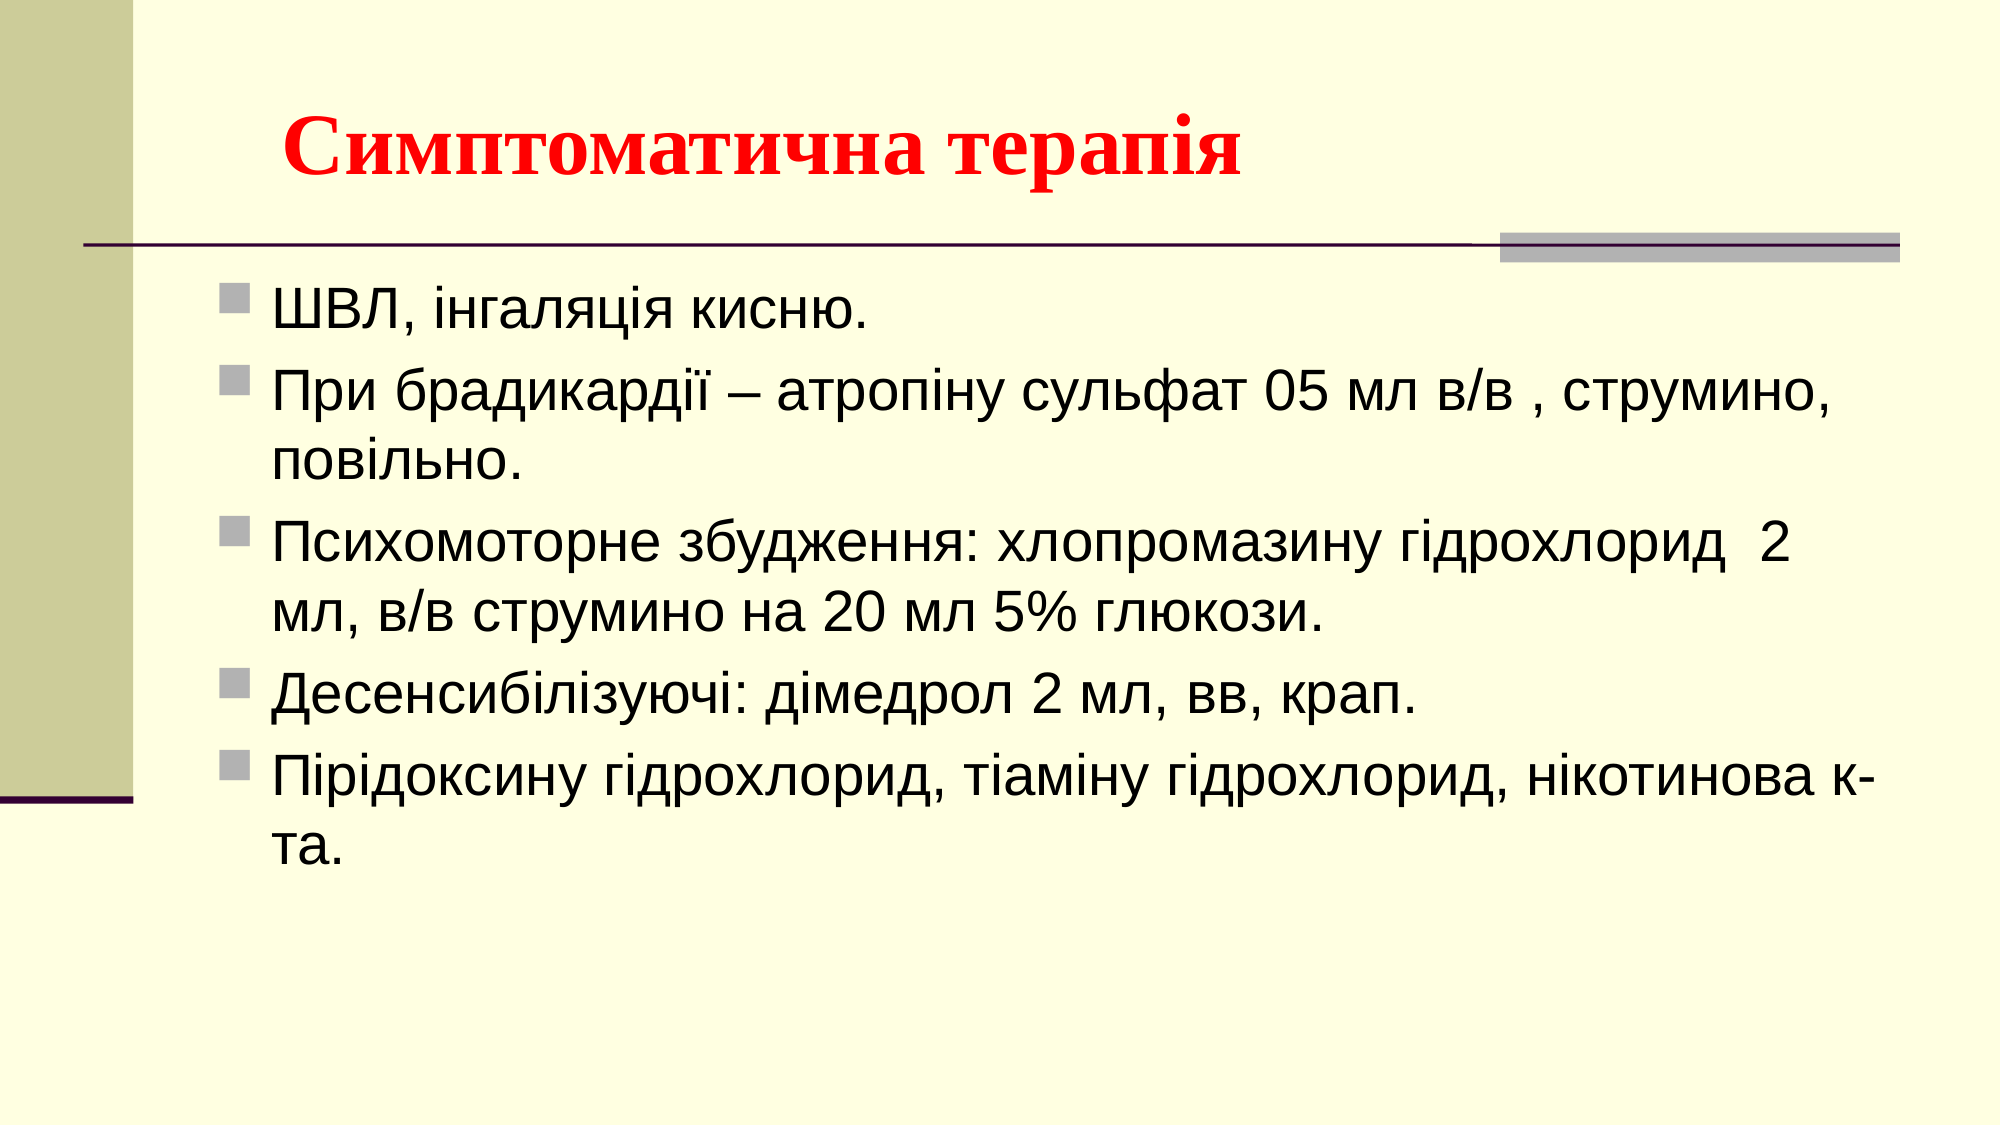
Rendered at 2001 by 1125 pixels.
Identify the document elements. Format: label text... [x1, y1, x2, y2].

title Симптоматична терапія [200, 45, 1900, 234]
list ШВЛ, інгаляція кисню. При брадикардії – атропіну сульфат 05 мл в/в , струмино, повільно. Психомоторне збудження: хлопромазину гідрохлорид 2 мл, в/в струмино на 20 мл 5% глюкози. Десенсибілізуючі: дімедрол 2 мл, вв, крап. Пірідоксину гідрохлорид, тіаміну гідрохлорид, нікотинова к-та. [200, 262, 1900, 1006]
